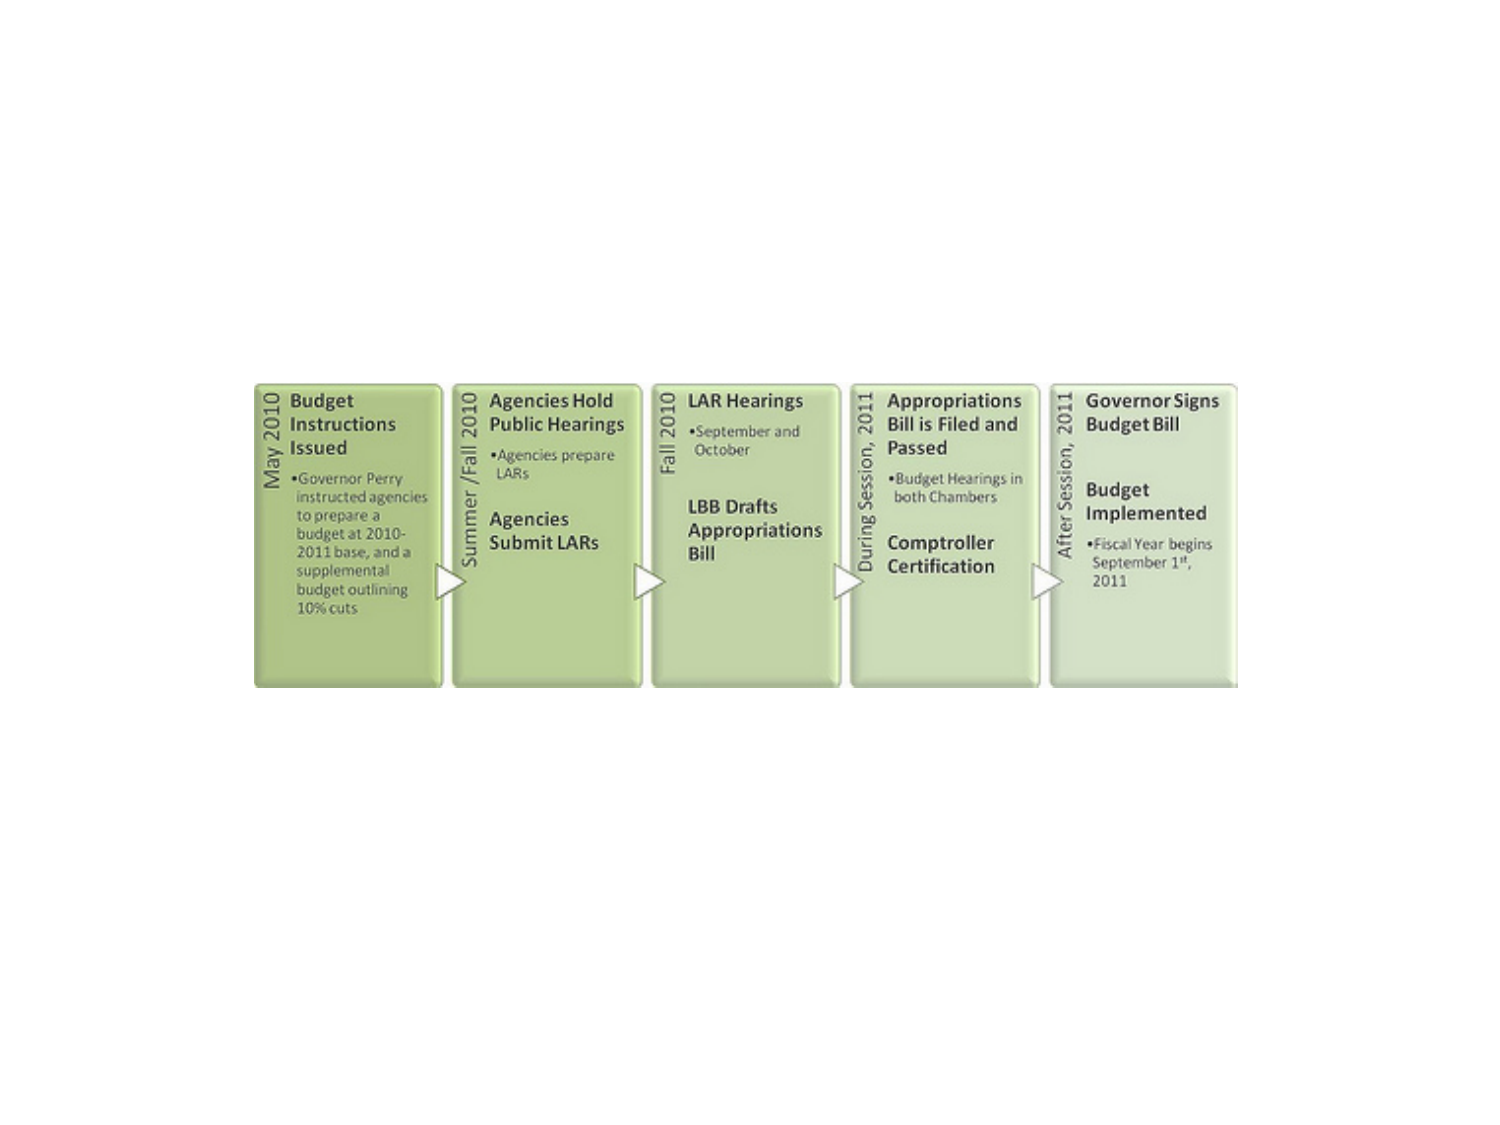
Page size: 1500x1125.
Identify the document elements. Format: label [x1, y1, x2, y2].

picture [254, 382, 1238, 688]
